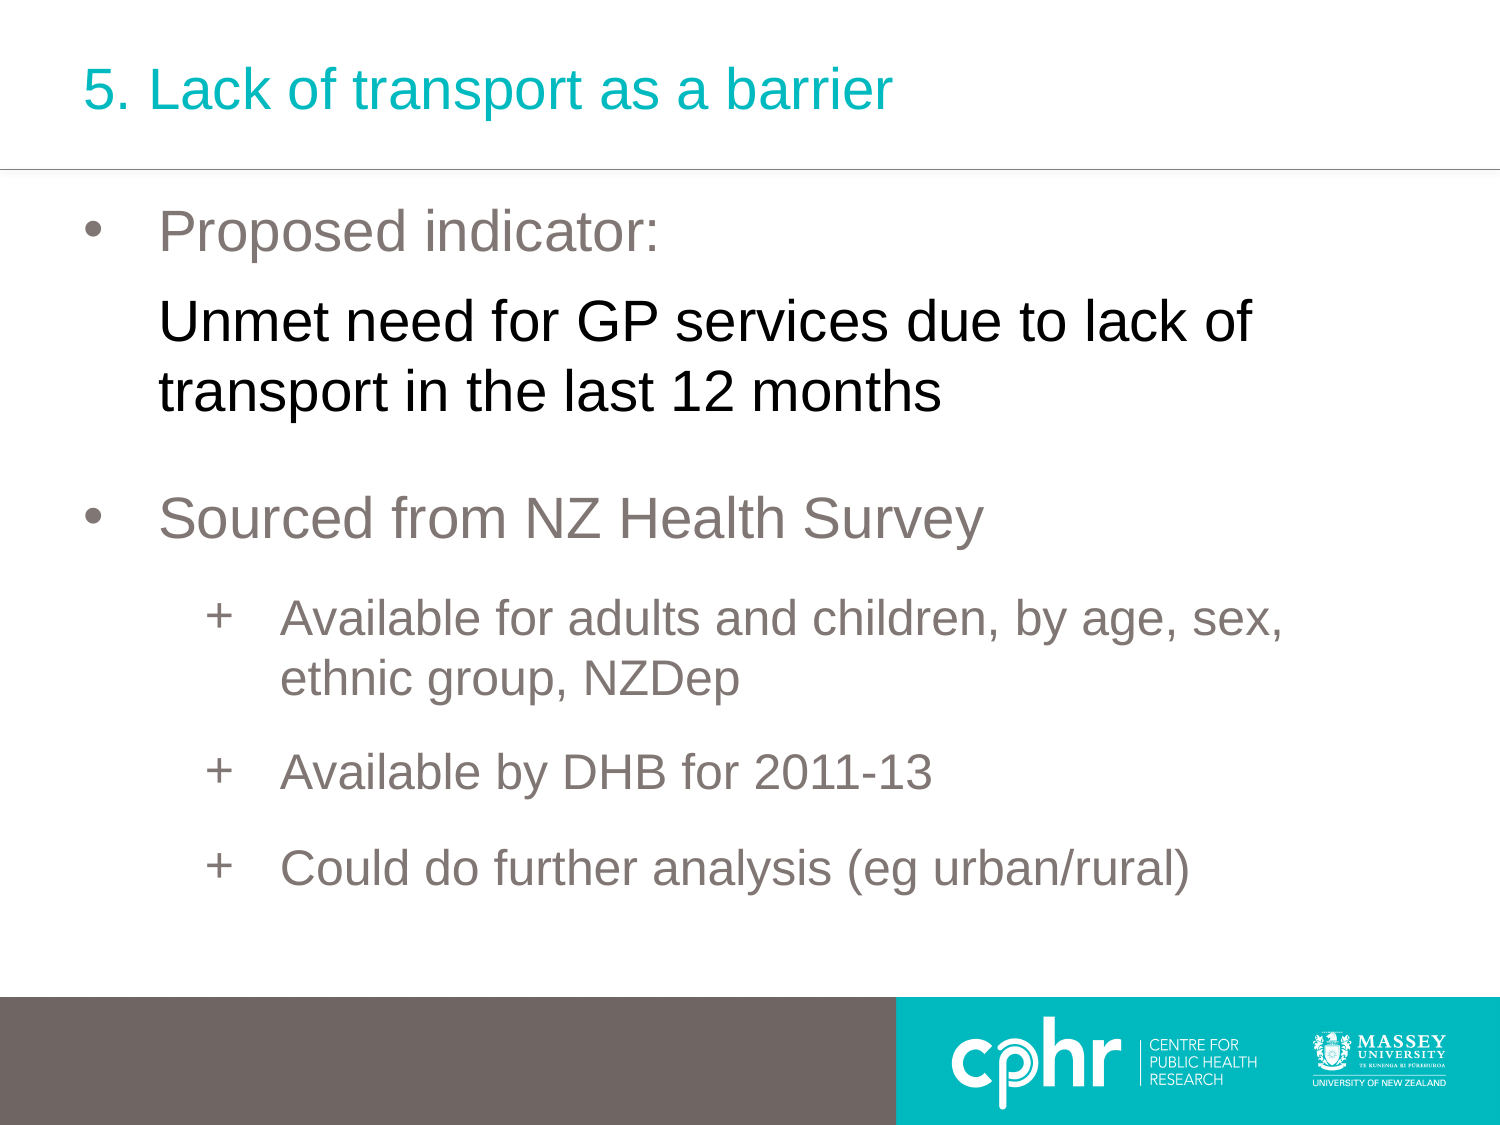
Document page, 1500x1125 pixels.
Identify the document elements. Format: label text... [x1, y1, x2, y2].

list Proposed indicator: Unmet need for GP services due to lack of transport in the last 12 months Sourced from NZ Health Survey Available for adults and children, by age, sex, ethnic group, NZDep Available by DHB for 2011-13 Could do further analysis (eg urban/rural) [68, 186, 1438, 991]
picture [0, 997, 1500, 1125]
title 5. Lack of transport as a barrier [68, 43, 1438, 162]
